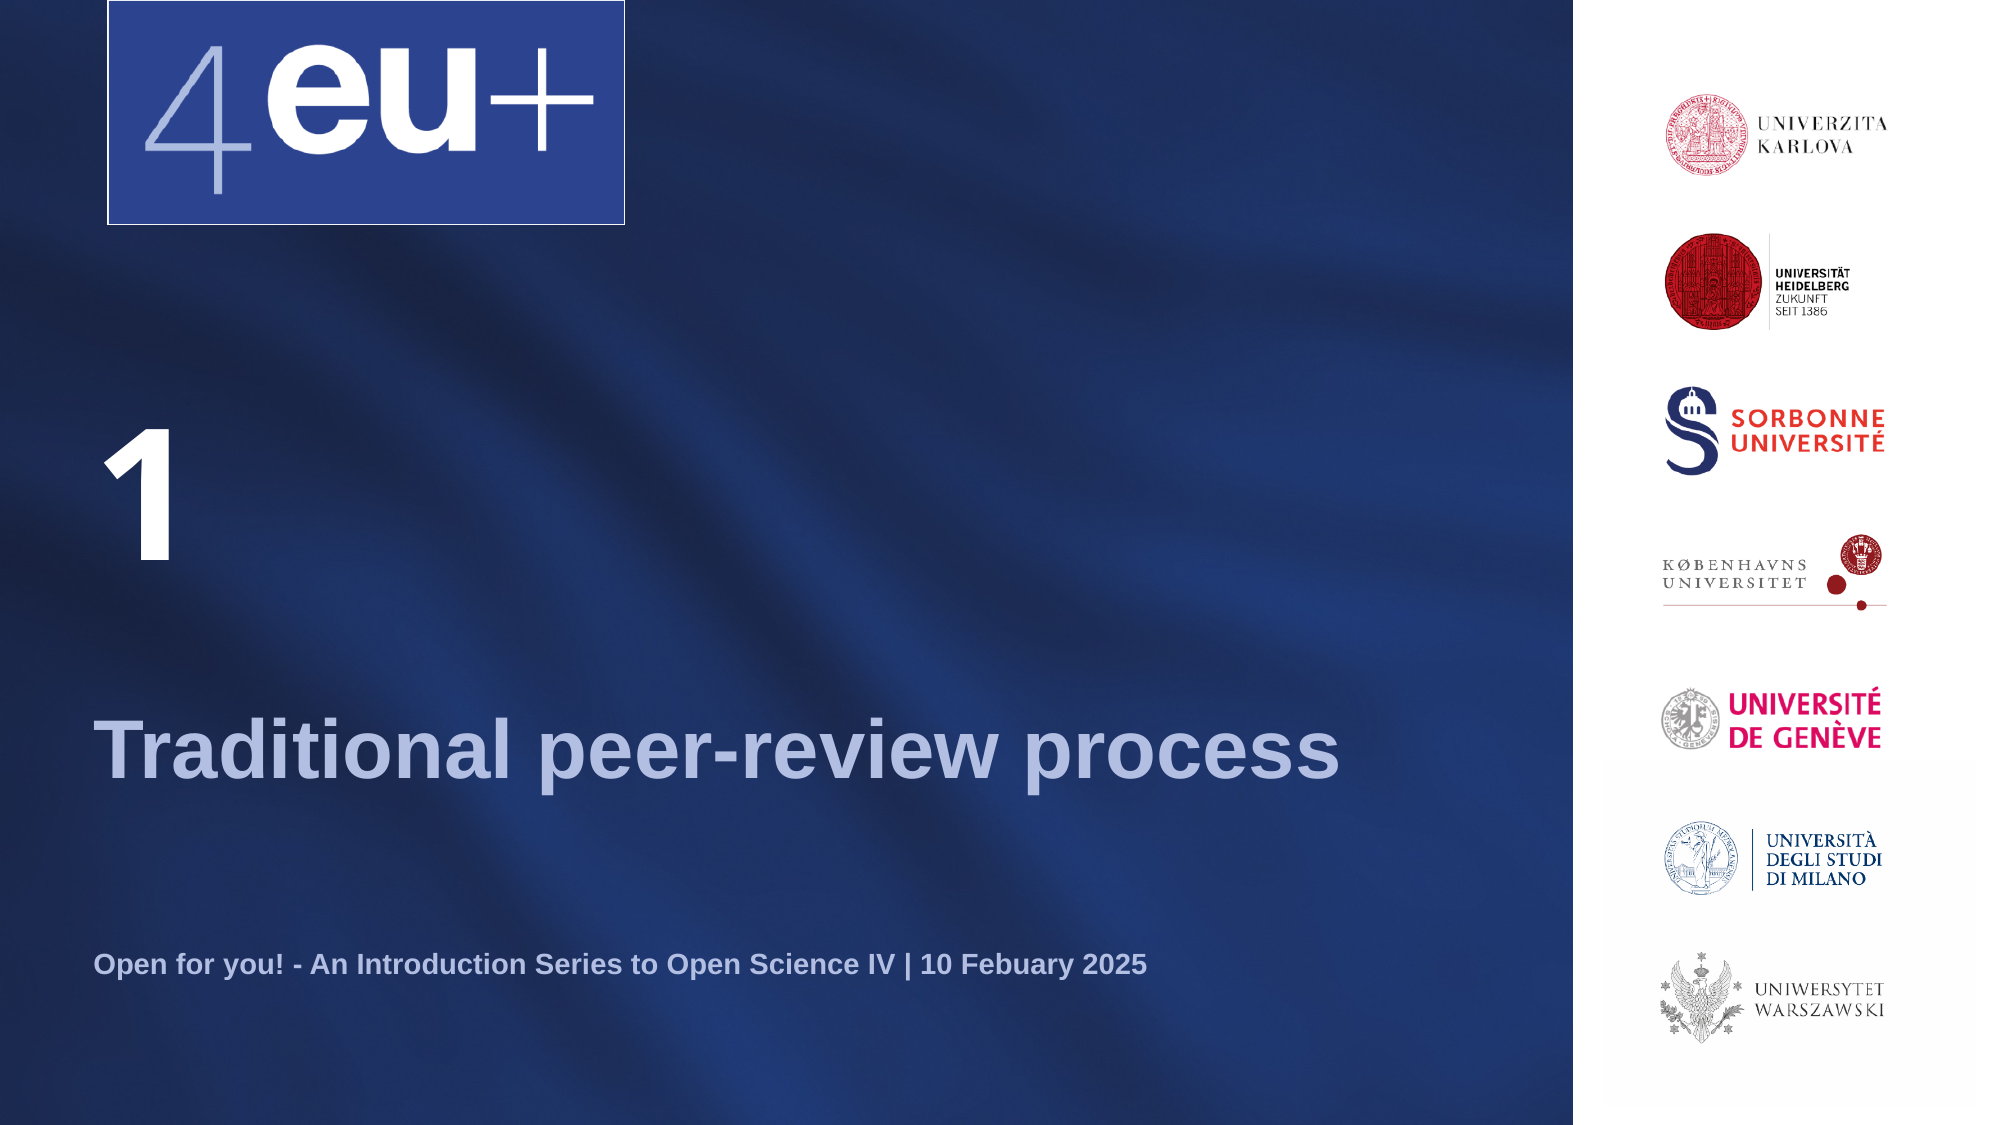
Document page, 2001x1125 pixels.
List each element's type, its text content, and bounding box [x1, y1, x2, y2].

subtitle Traditional peer-review process [78, 726, 1495, 899]
picture [1590, 19, 1976, 1106]
title 1 [78, 461, 1496, 738]
footer Open for you! - An Introduction Series to Open Science IV | 10 Febuary 2025 [78, 937, 1495, 1081]
picture [0, 0, 1573, 1125]
